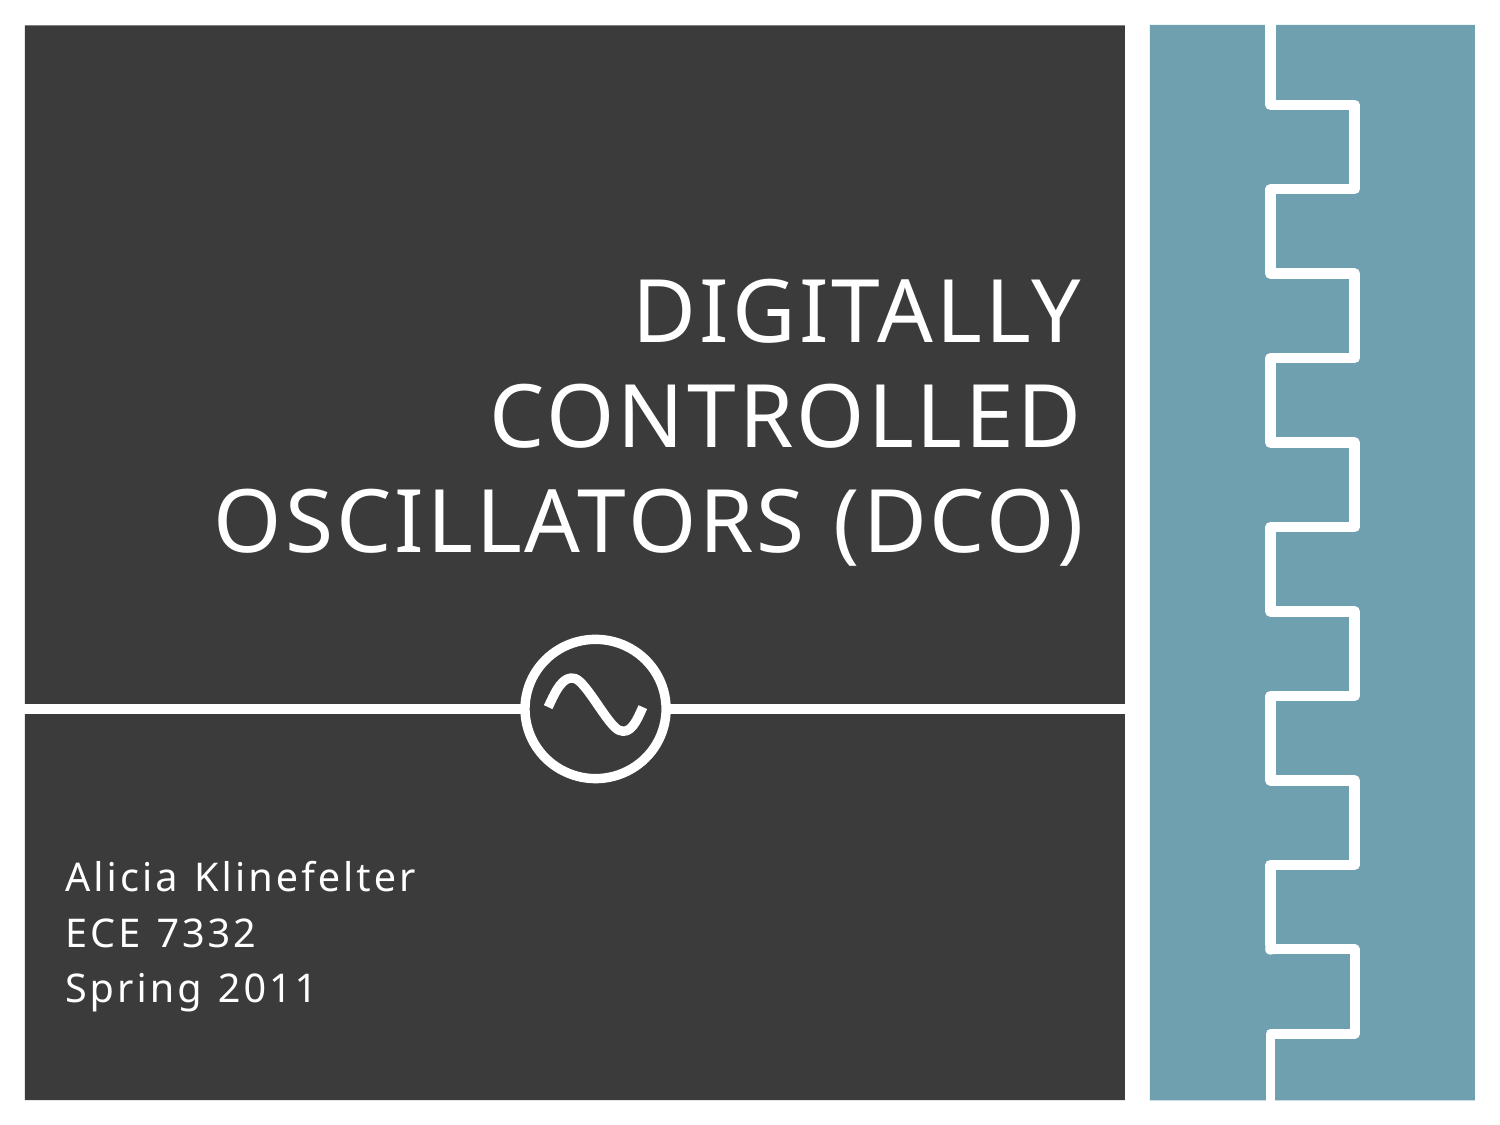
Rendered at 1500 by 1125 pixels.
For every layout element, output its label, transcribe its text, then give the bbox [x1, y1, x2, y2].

title Digitally Controlled Oscillators (DCO) [62, 262, 1100, 563]
subtitle Alicia Klinefelter ECE 7332 Spring 2011 [50, 787, 1100, 1075]
picture [755, 518, 1500, 620]
text_box [547, 677, 644, 733]
text_box [523, 637, 668, 781]
